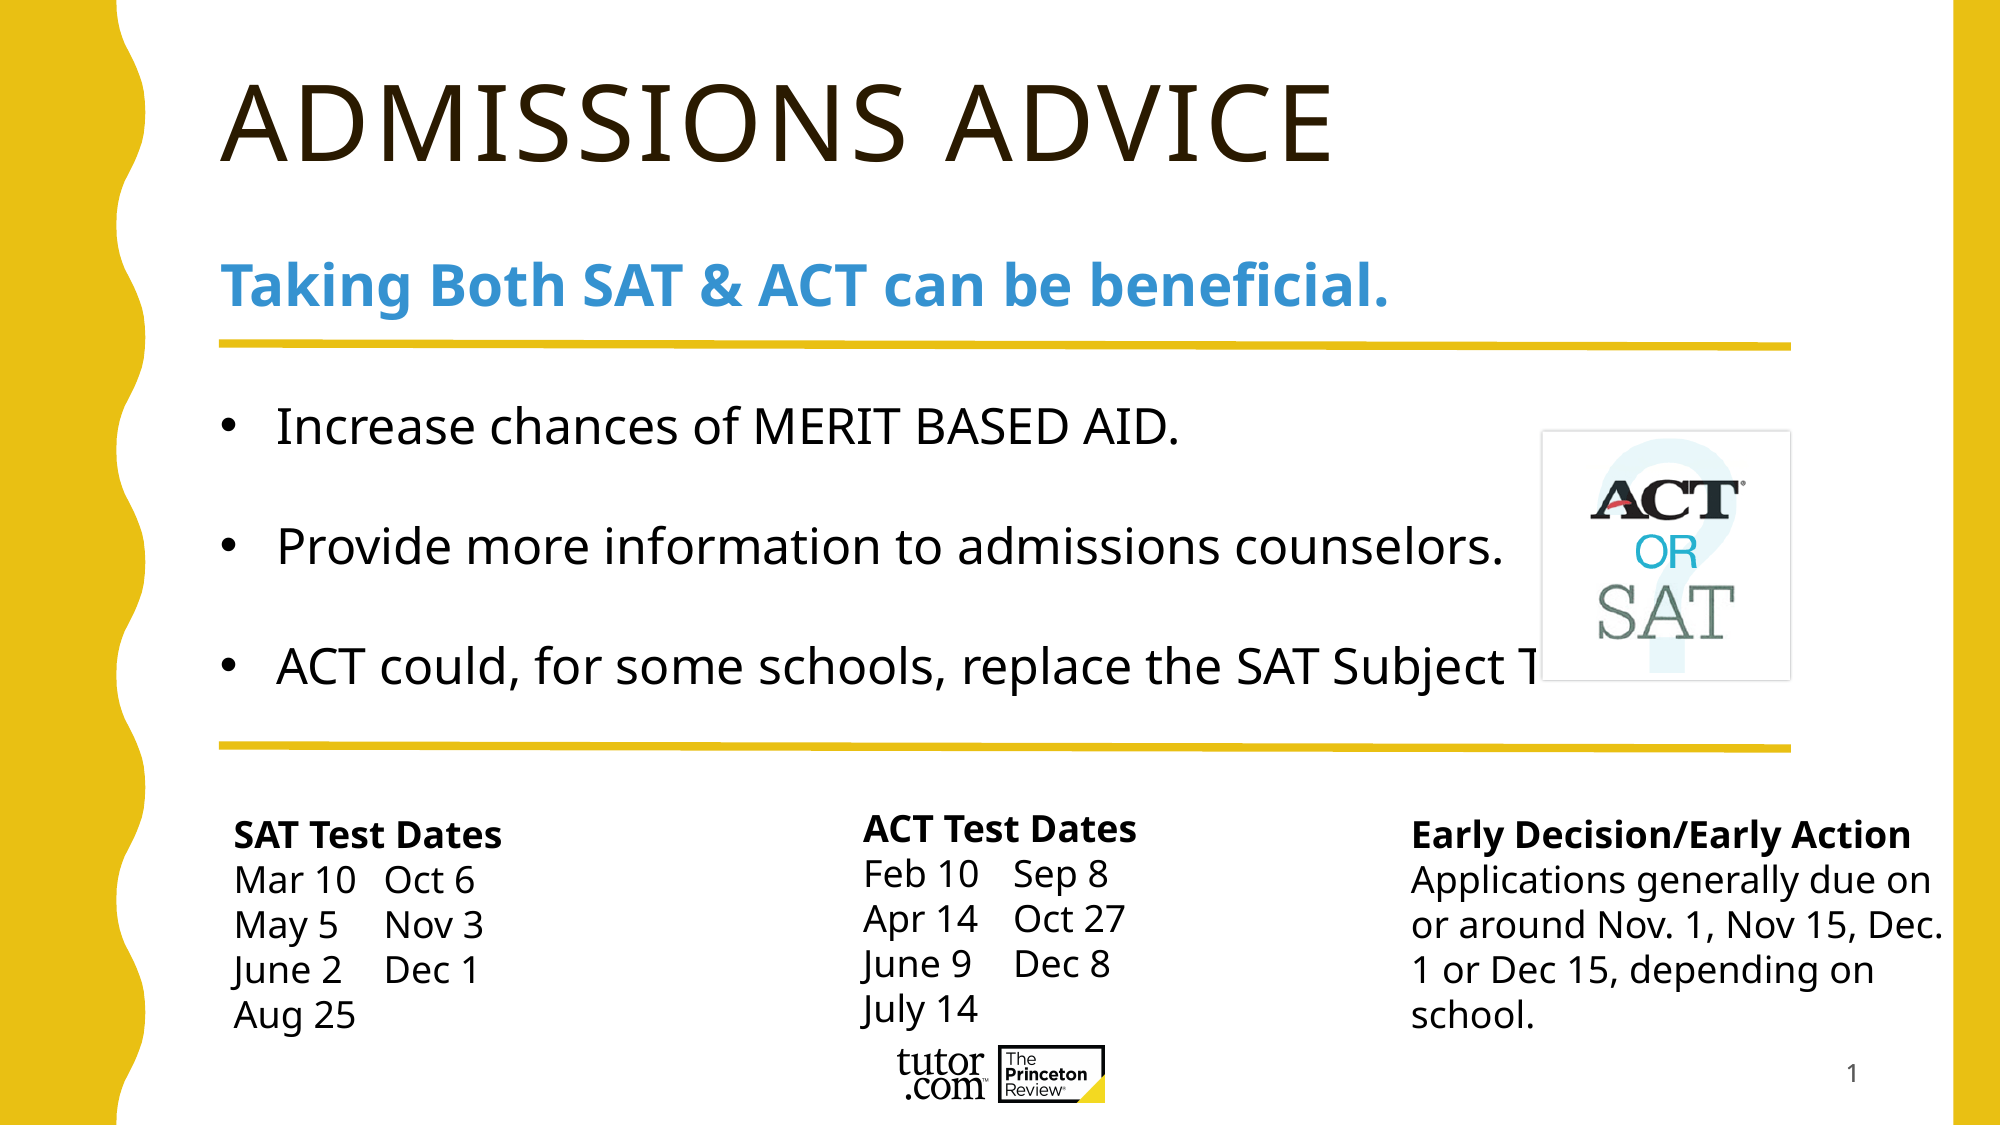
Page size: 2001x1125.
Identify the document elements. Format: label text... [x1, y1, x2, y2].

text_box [218, 343, 1791, 347]
text_box Increase chances of MERIT BASED AID. Provide more information to admissions counselors. ACT could, for some schools, replace the SAT Subject Tests. [205, 386, 1797, 702]
text_box [117, 0, 1952, 1125]
title Admissions advice [205, 62, 1875, 233]
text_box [218, 745, 1791, 749]
text_box 1 [1412, 1045, 1875, 1103]
text_box [1952, 0, 2000, 1125]
list Taking Both SAT & ACT can be beneficial. [205, 233, 1875, 824]
text_box [0, 0, 146, 1125]
text_box SAT Test Dates Mar 10 Oct 6 May 5 Nov 3 June 2 Dec 1 Aug 25 [218, 803, 788, 1044]
picture [1536, 425, 1797, 687]
text_box Early Decision/Early Action Applications generally due on or around Nov. 1, Nov 15, Dec. 1 or Dec 15, depending on school. [1396, 803, 1965, 1044]
picture [897, 1045, 1105, 1103]
text_box ACT Test Dates Feb 10 Sep 8 Apr 14 Oct 27 June 9 Dec 8 July 14 [848, 797, 1162, 1038]
